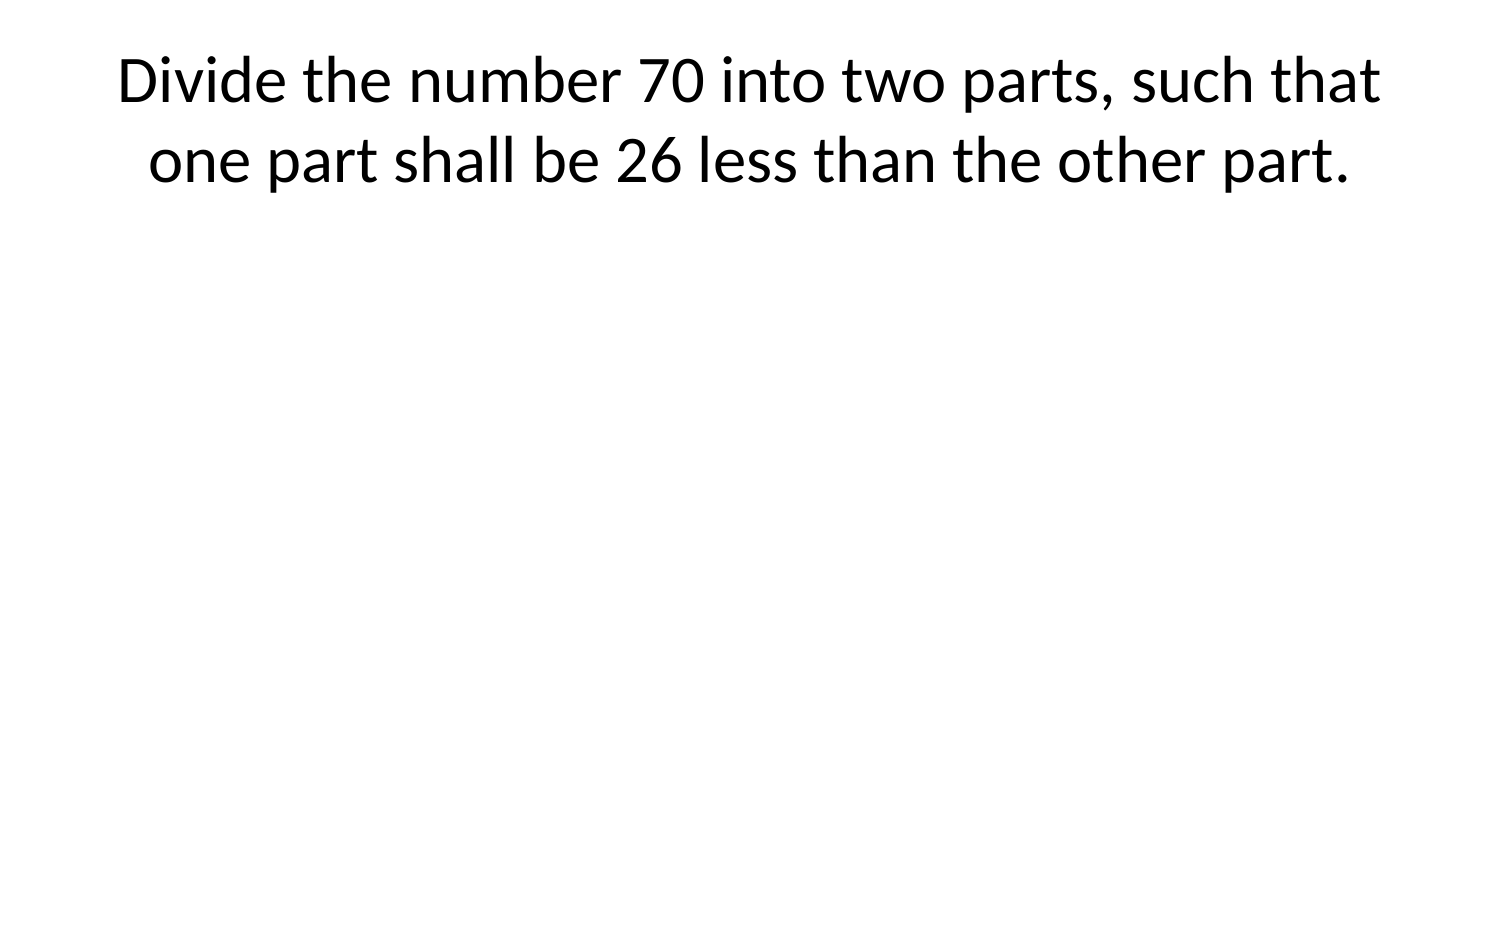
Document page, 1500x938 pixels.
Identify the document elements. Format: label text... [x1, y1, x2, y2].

title Divide the number 70 into two parts, such that one part shall be 26 less than the other part. [75, 37, 1425, 194]
